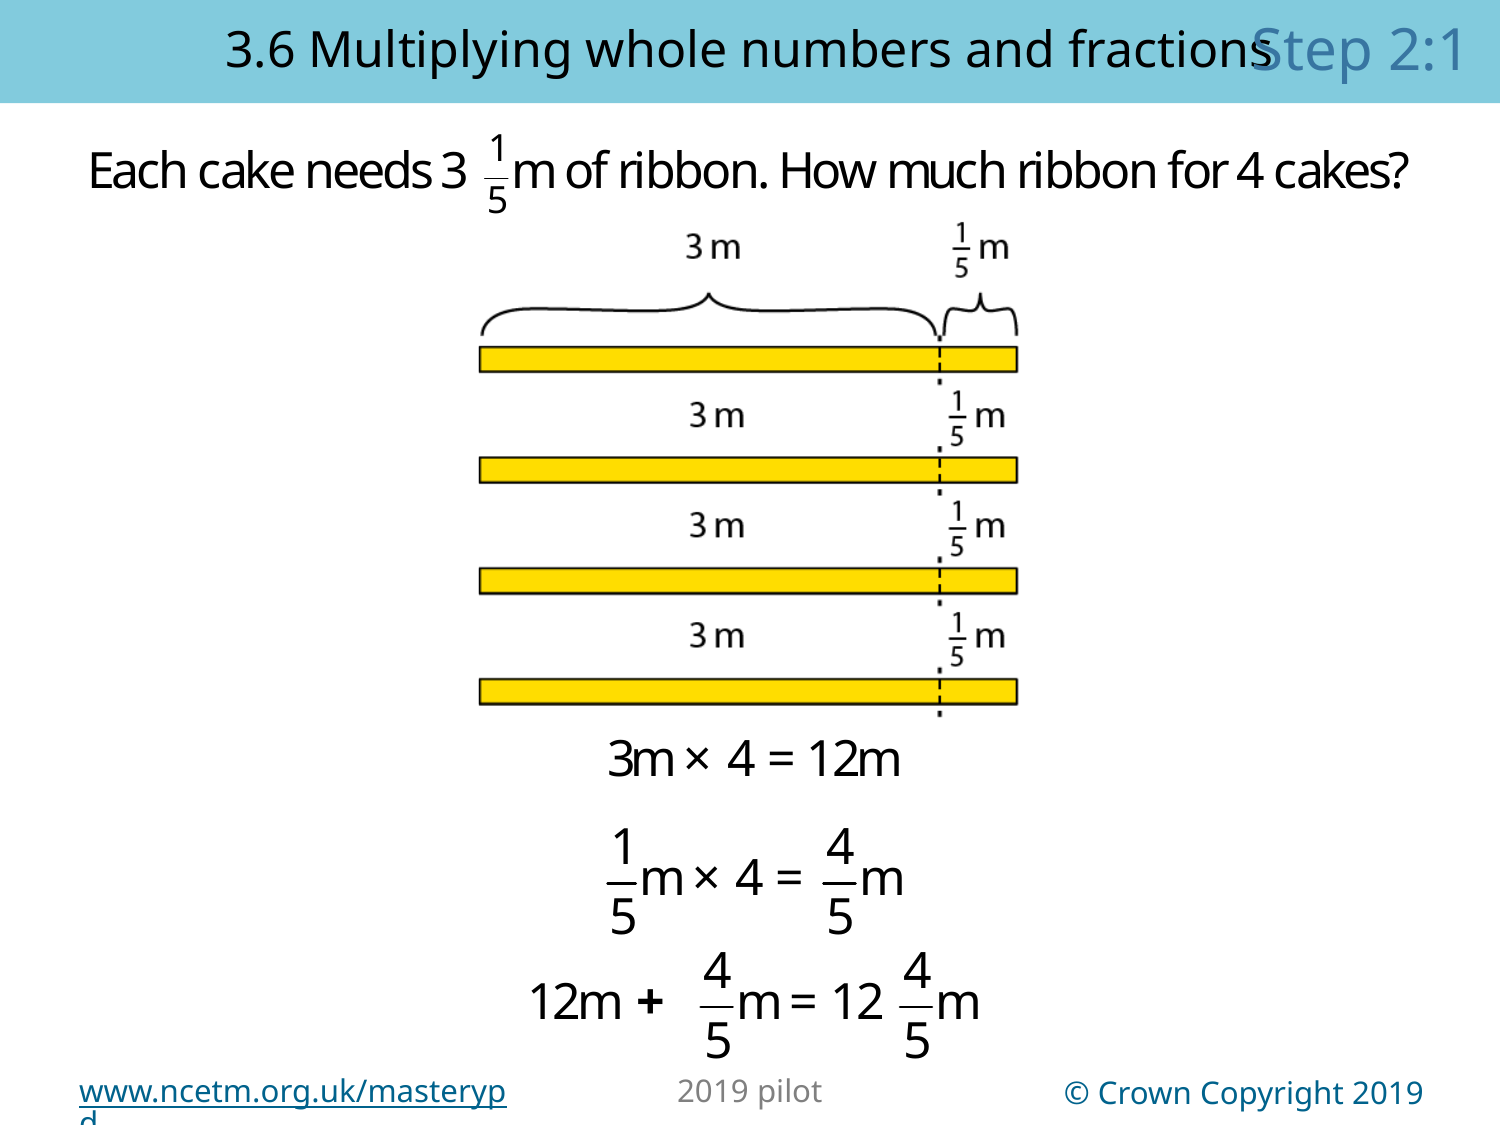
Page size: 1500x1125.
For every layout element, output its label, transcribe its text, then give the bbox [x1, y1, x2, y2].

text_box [605, 758, 901, 783]
picture [231, 207, 1269, 758]
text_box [87, 127, 1413, 220]
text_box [603, 820, 904, 942]
list Step 2:1 [0, 0, 1500, 104]
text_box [528, 944, 981, 1066]
